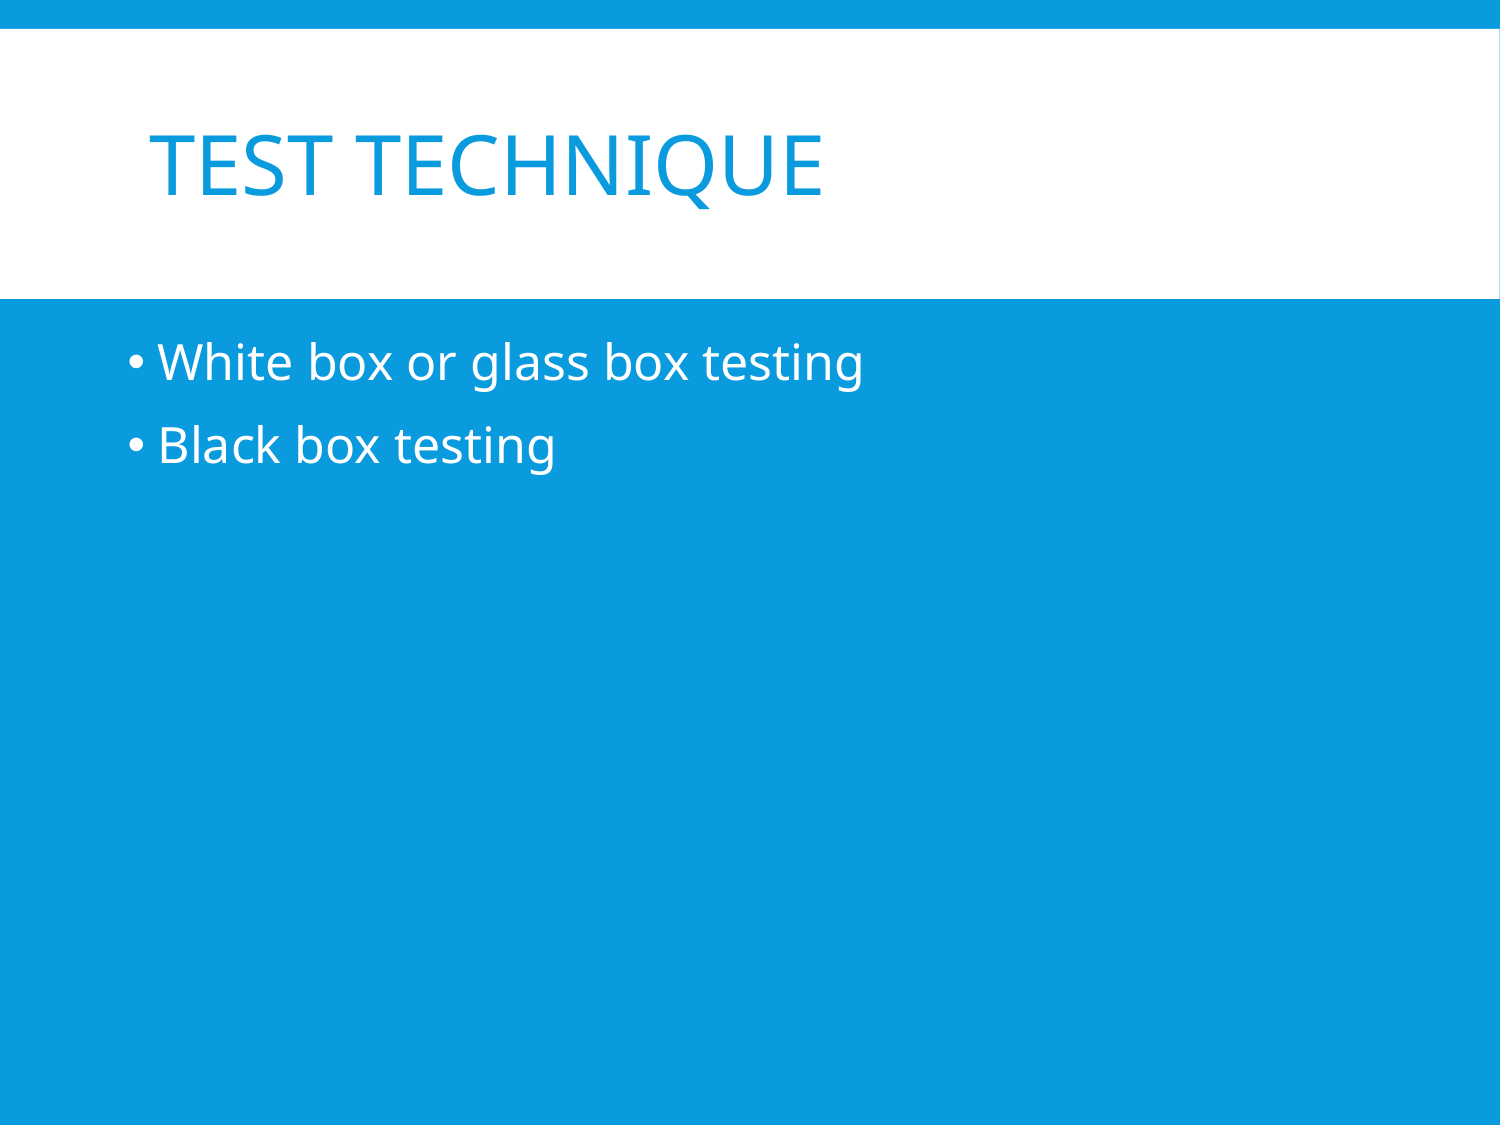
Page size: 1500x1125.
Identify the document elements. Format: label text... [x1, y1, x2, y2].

list White box or glass box testing Black box testing [112, 329, 1388, 1021]
title Test technique [112, 46, 1388, 294]
